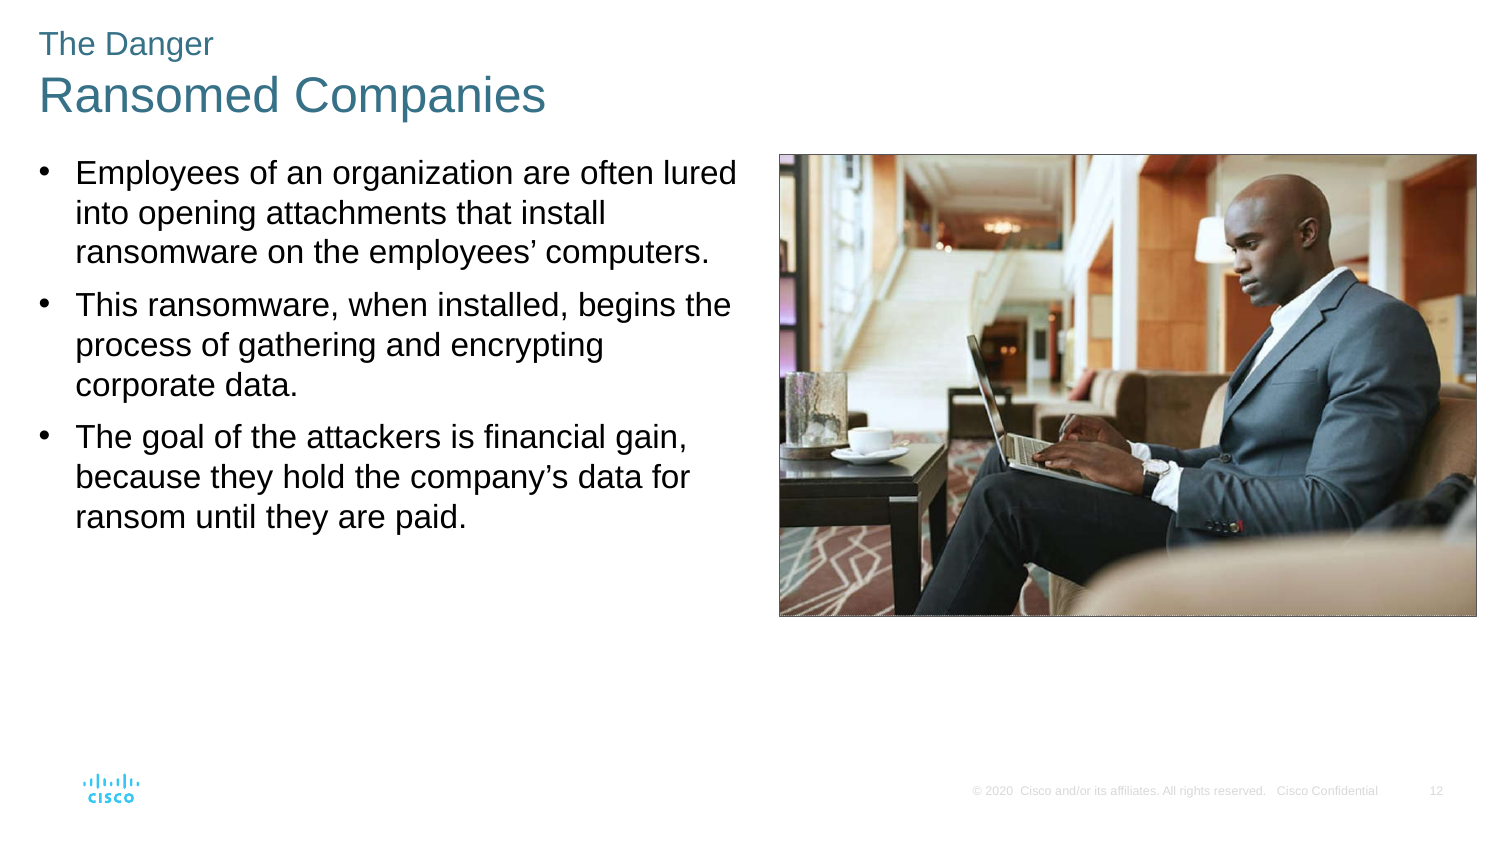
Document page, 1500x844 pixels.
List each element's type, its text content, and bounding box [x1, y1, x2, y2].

list Employees of an organization are often lured into opening attachments that install ransomware on the employees’ computers. This ransomware, when installed, begins the process of gathering and encrypting corporate data. The goal of the attackers is financial gain, because they hold the company’s data for ransom until they are paid. [23, 143, 780, 752]
picture [779, 154, 1477, 617]
text_box The Danger Ransomed Companies [23, 10, 1500, 135]
